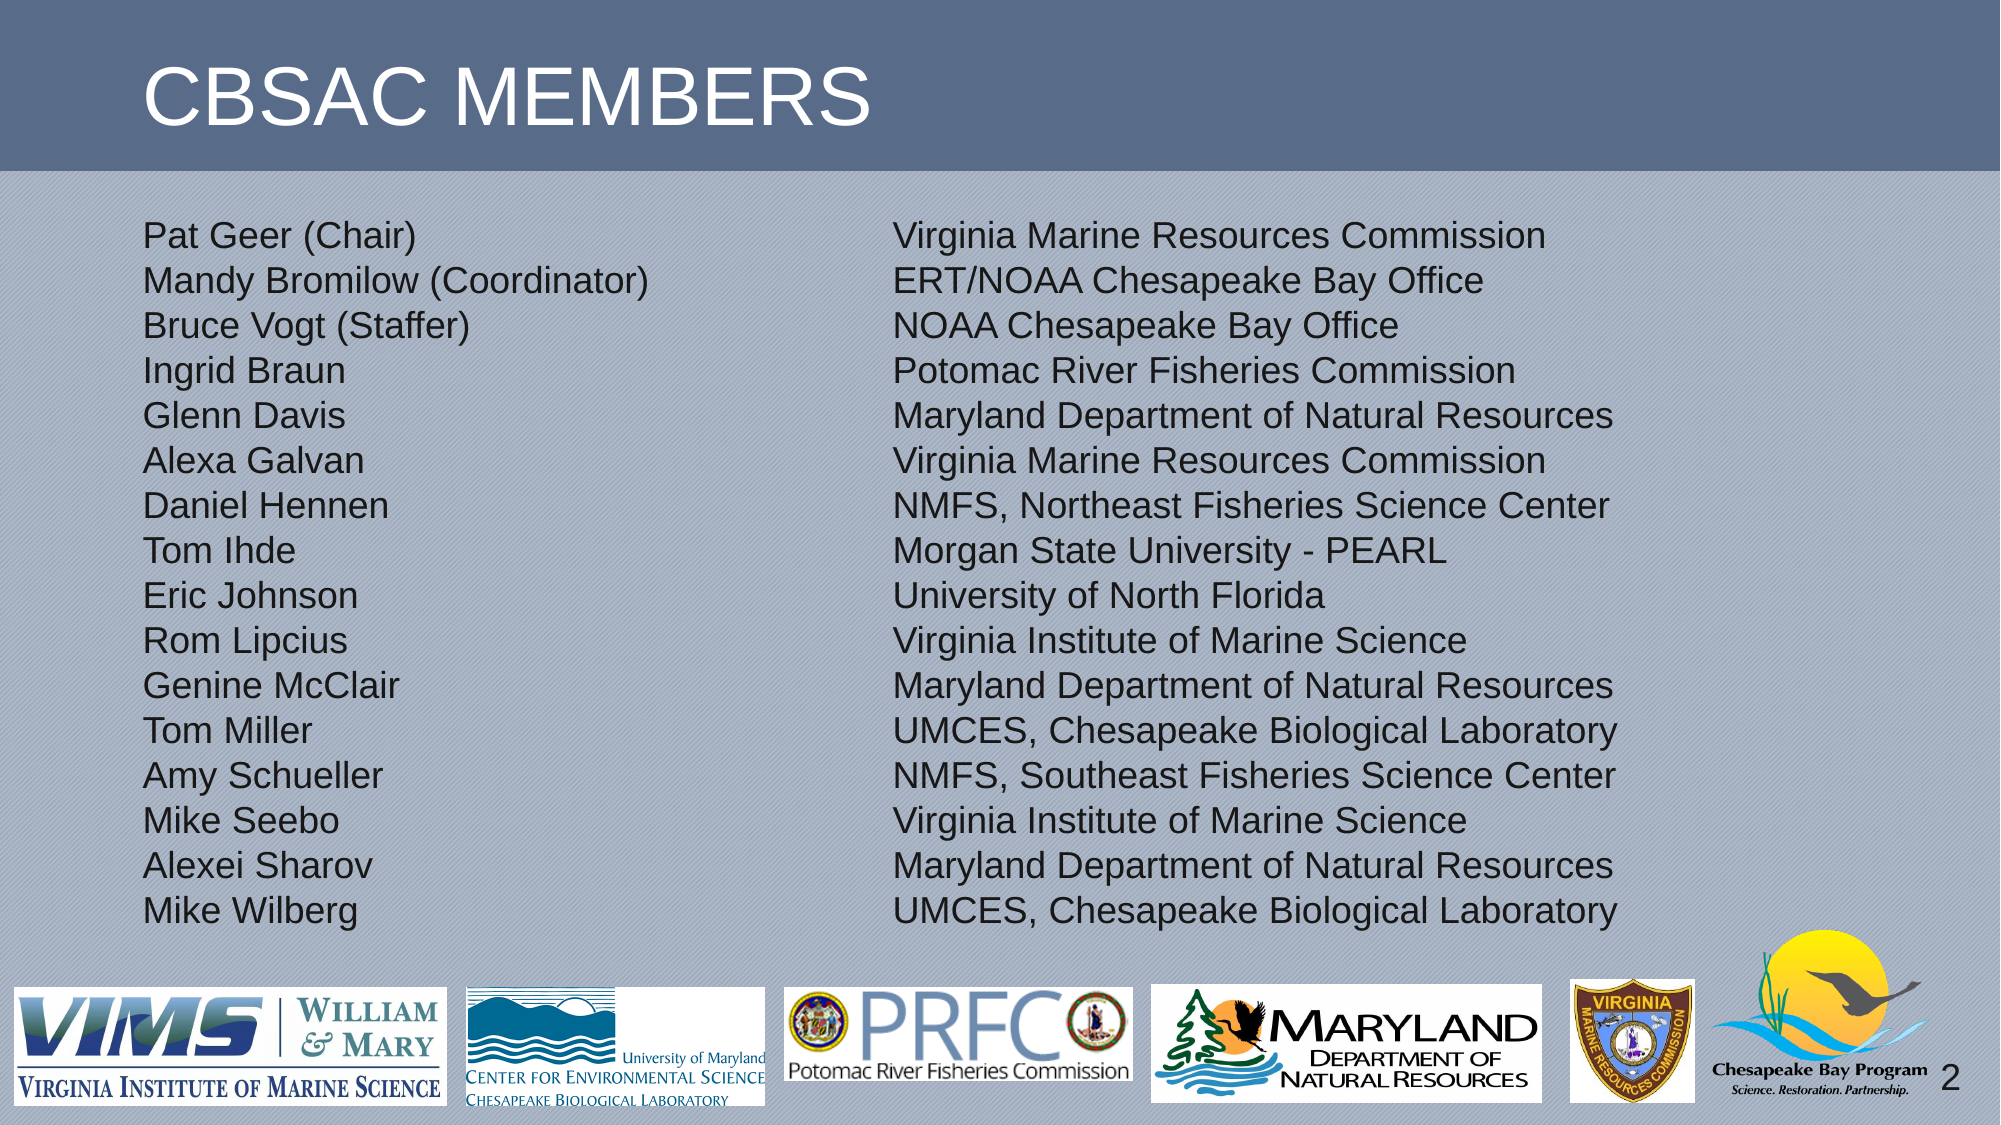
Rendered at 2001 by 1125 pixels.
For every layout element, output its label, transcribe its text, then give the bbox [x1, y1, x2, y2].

picture [1570, 978, 1695, 1104]
picture [783, 987, 1133, 1081]
picture [1151, 984, 1542, 1104]
text_box Pat Geer (Chair) Virginia Marine Resources Commission Mandy Bromilow (Coordinator) ERT/NOAA Chesapeake Bay Office Bruce Vogt (Staffer) NOAA Chesapeake Bay Office Ingrid Braun Potomac River Fisheries Commission Glenn Davis Maryland Department of Natural Resources Alexa Galvan Virginia Marine Resources Commission Daniel Hennen NMFS, Northeast Fisheries Science Center Tom Ihde Morgan State University - PEARL Eric Johnson University of North Florida Rom Lipcius Virginia Institute of Marine Science Genine McClair Maryland Department of Natural Resources Tom Miller UMCES, Chesapeake Biological Laboratory Amy Schueller NMFS, Southeast Fisheries Science Center Mike Seebo Virginia Institute of Marine Science Alexei Sharov Maryland Department of Natural Resources Mike Wilberg UMCES, Chesapeake Biological Laboratory [127, 203, 1905, 939]
picture [1710, 928, 1929, 1097]
title CBSAC Members [127, 9, 1705, 187]
picture [13, 987, 447, 1107]
slide_number 2 [1526, 1045, 1977, 1106]
picture [465, 987, 765, 1107]
